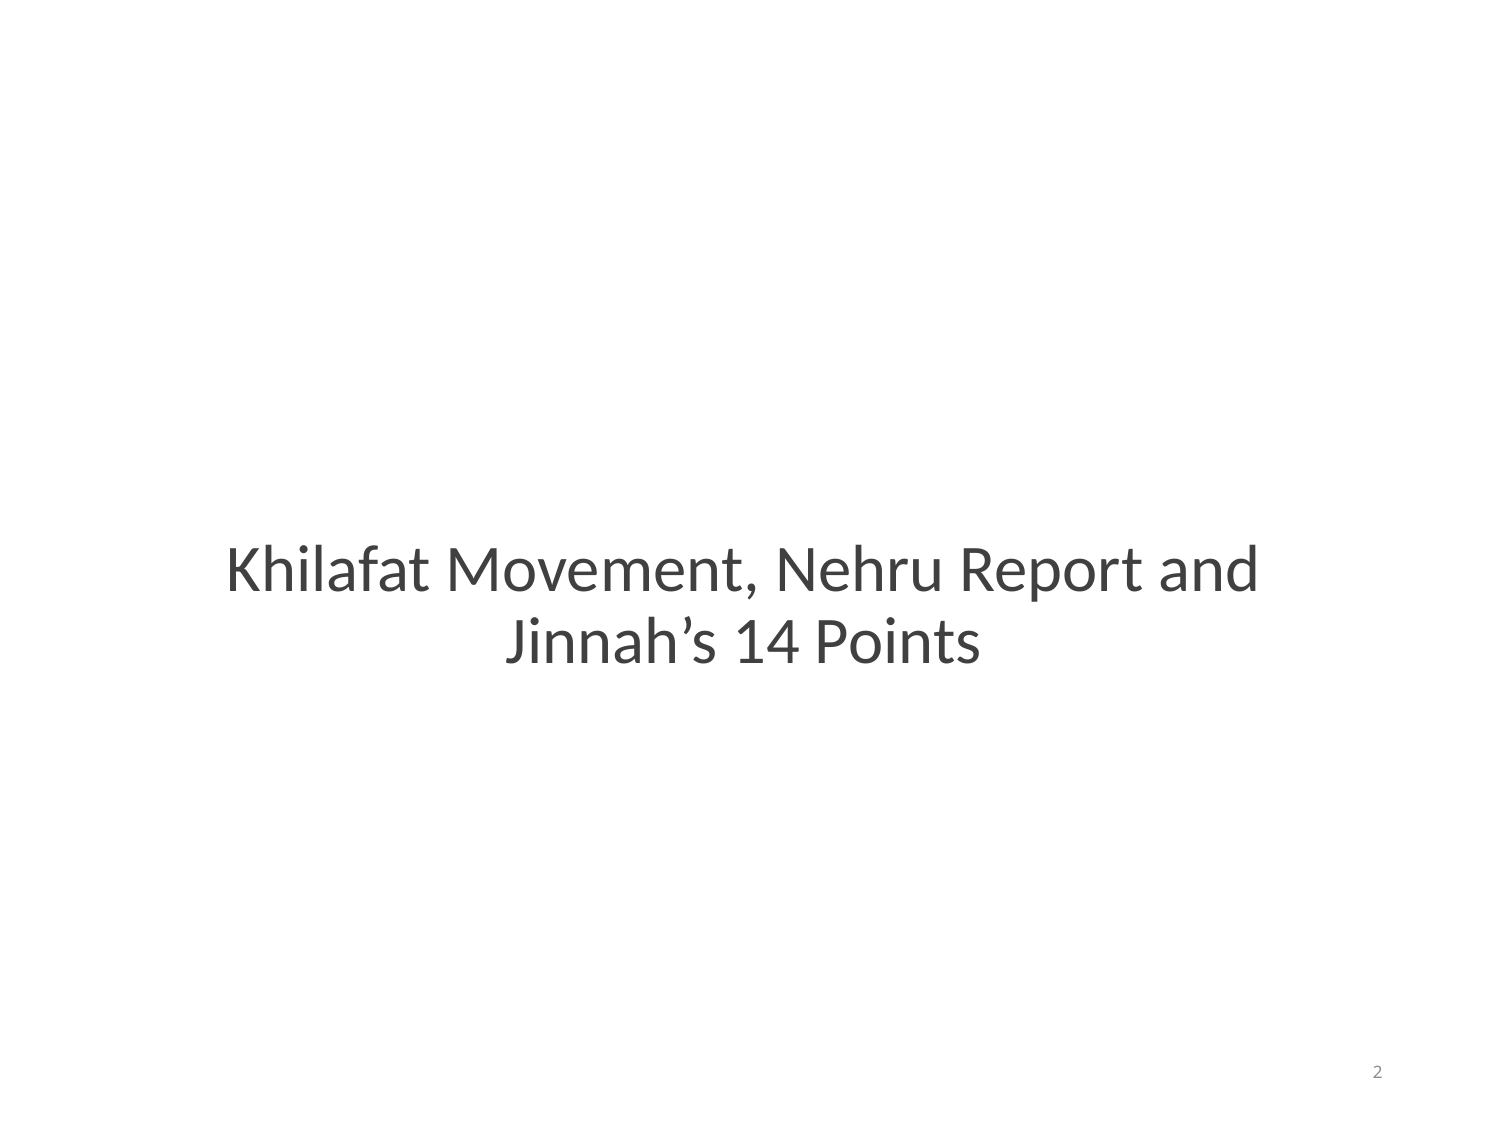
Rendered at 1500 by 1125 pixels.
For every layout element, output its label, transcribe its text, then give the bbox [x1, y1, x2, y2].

subtitle Khilafat Movement, Nehru Report and Jinnah’s 14 Points [137, 526, 1350, 778]
slide_number 2 [1060, 1042, 1398, 1103]
